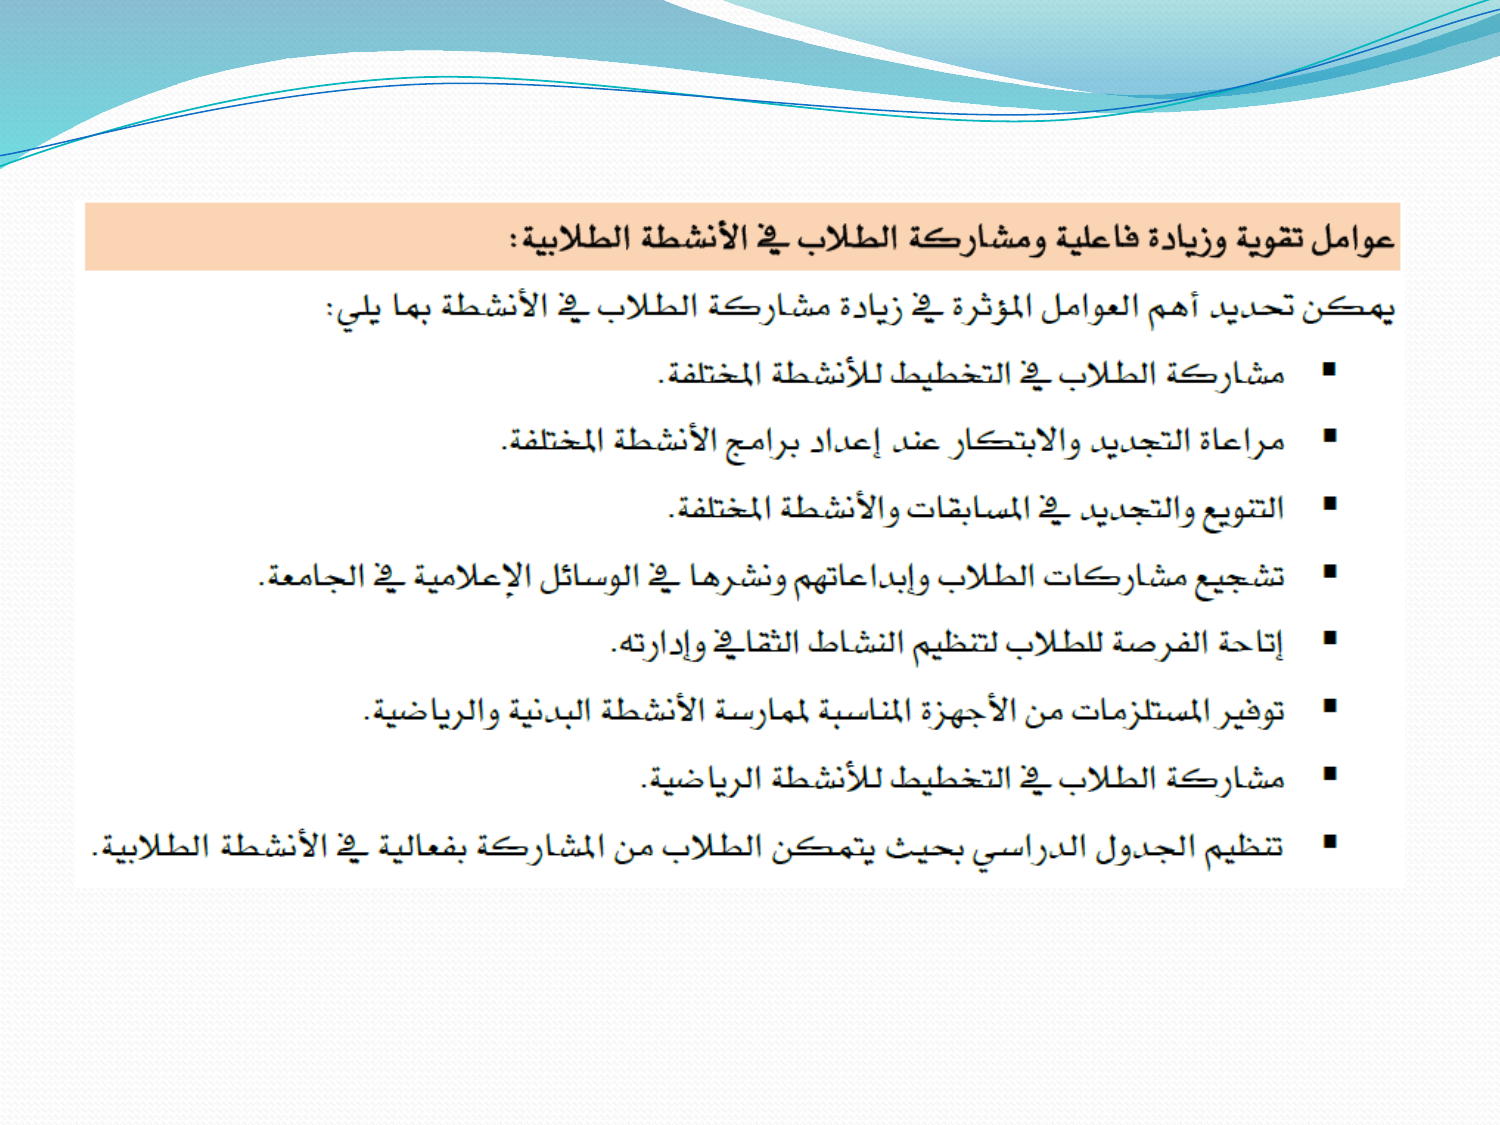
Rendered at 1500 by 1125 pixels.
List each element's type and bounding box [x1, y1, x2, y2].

picture [74, 200, 1405, 888]
